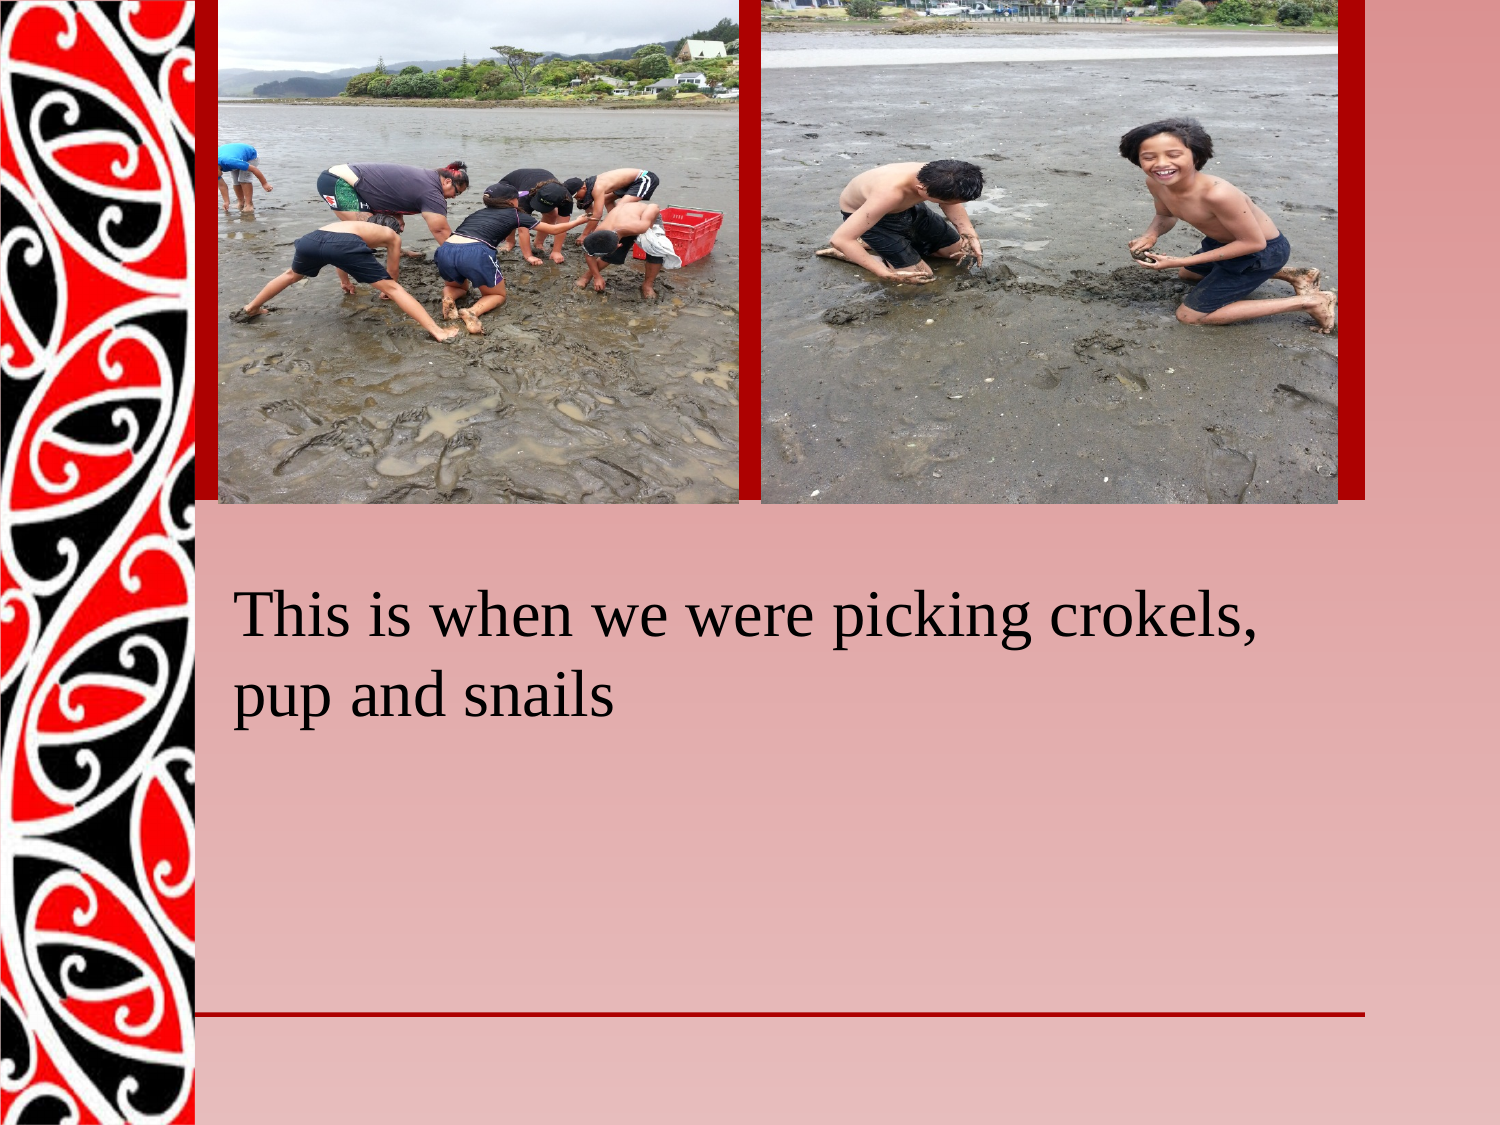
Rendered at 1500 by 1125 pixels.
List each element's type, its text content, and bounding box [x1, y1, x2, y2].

text_box This is when we were picking crokels, pup and snails [218, 562, 1338, 738]
picture [760, 0, 1338, 505]
picture [0, 0, 739, 1124]
